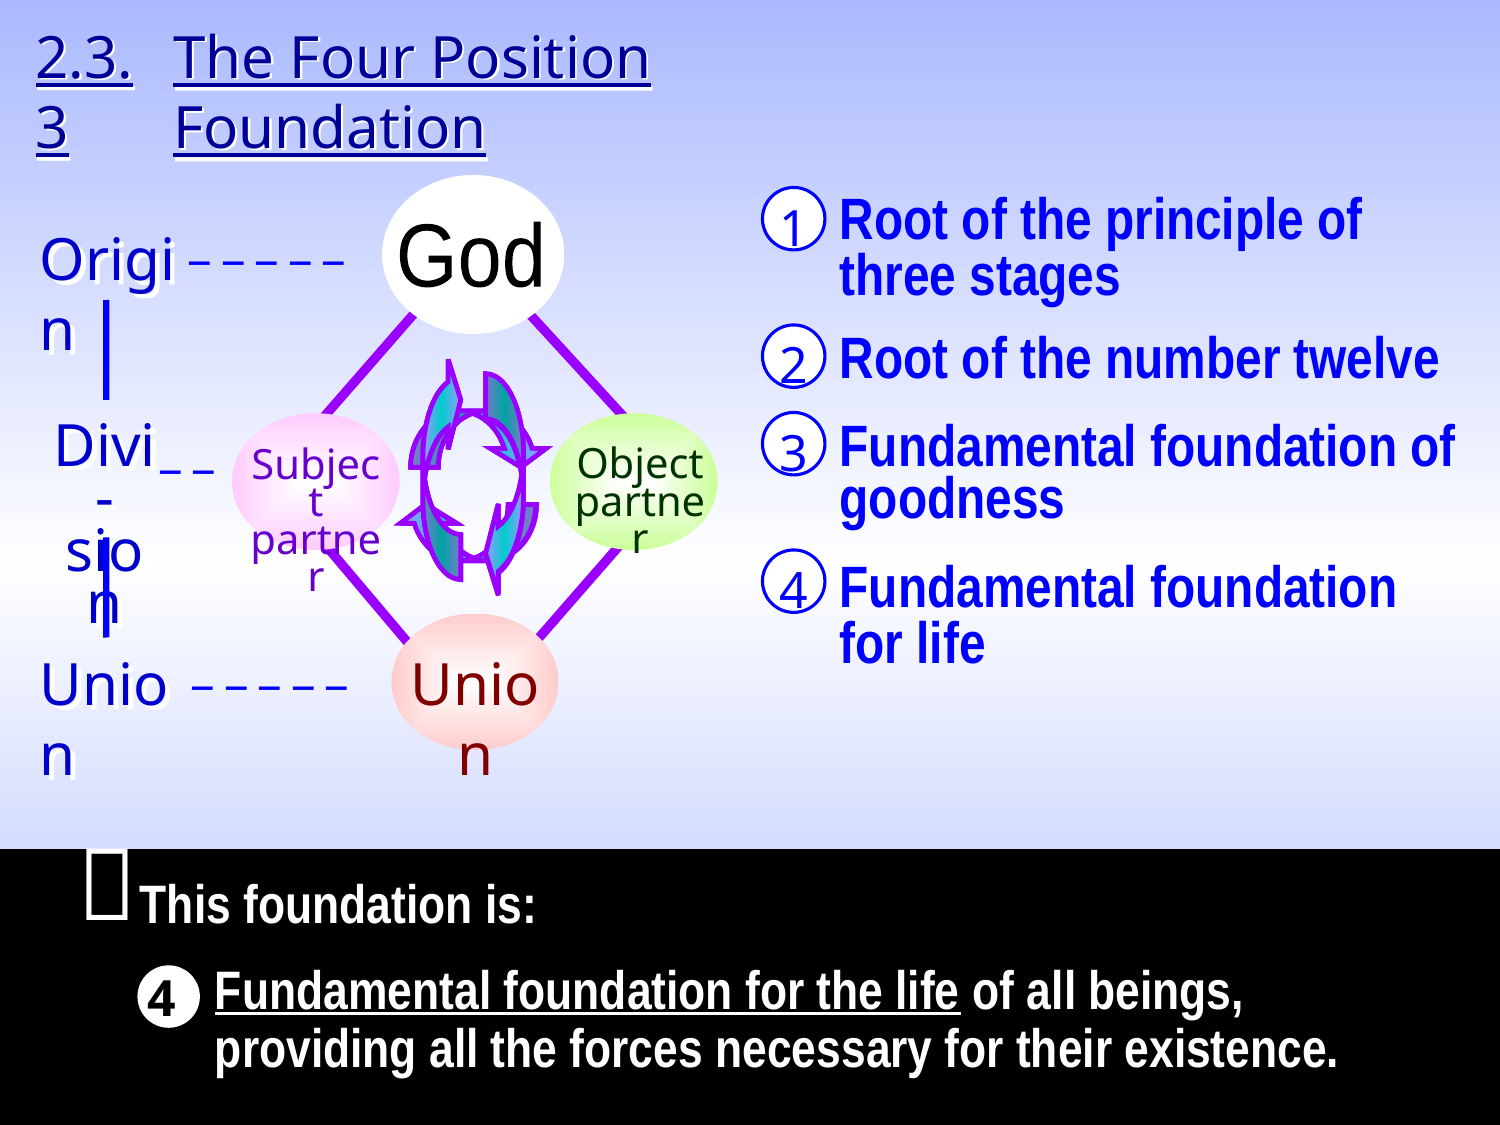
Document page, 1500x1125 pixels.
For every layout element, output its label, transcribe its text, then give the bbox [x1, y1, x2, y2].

text_box [0, 849, 1500, 1125]
text_box Root of the number twelve [825, 312, 1463, 398]
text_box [62, 862, 601, 943]
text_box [24, 174, 722, 751]
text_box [20, 12, 888, 98]
text_box Fundamental foundation for life [824, 555, 1438, 682]
text_box 1 [762, 187, 825, 250]
text_box 3 [762, 412, 825, 475]
text_box Root of the principle of three stages [825, 187, 1388, 315]
text_box 4 [762, 549, 825, 613]
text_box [137, 954, 1388, 1088]
text_box Fundamental foundation of goodness [824, 417, 1500, 537]
text_box 2 [762, 324, 825, 388]
